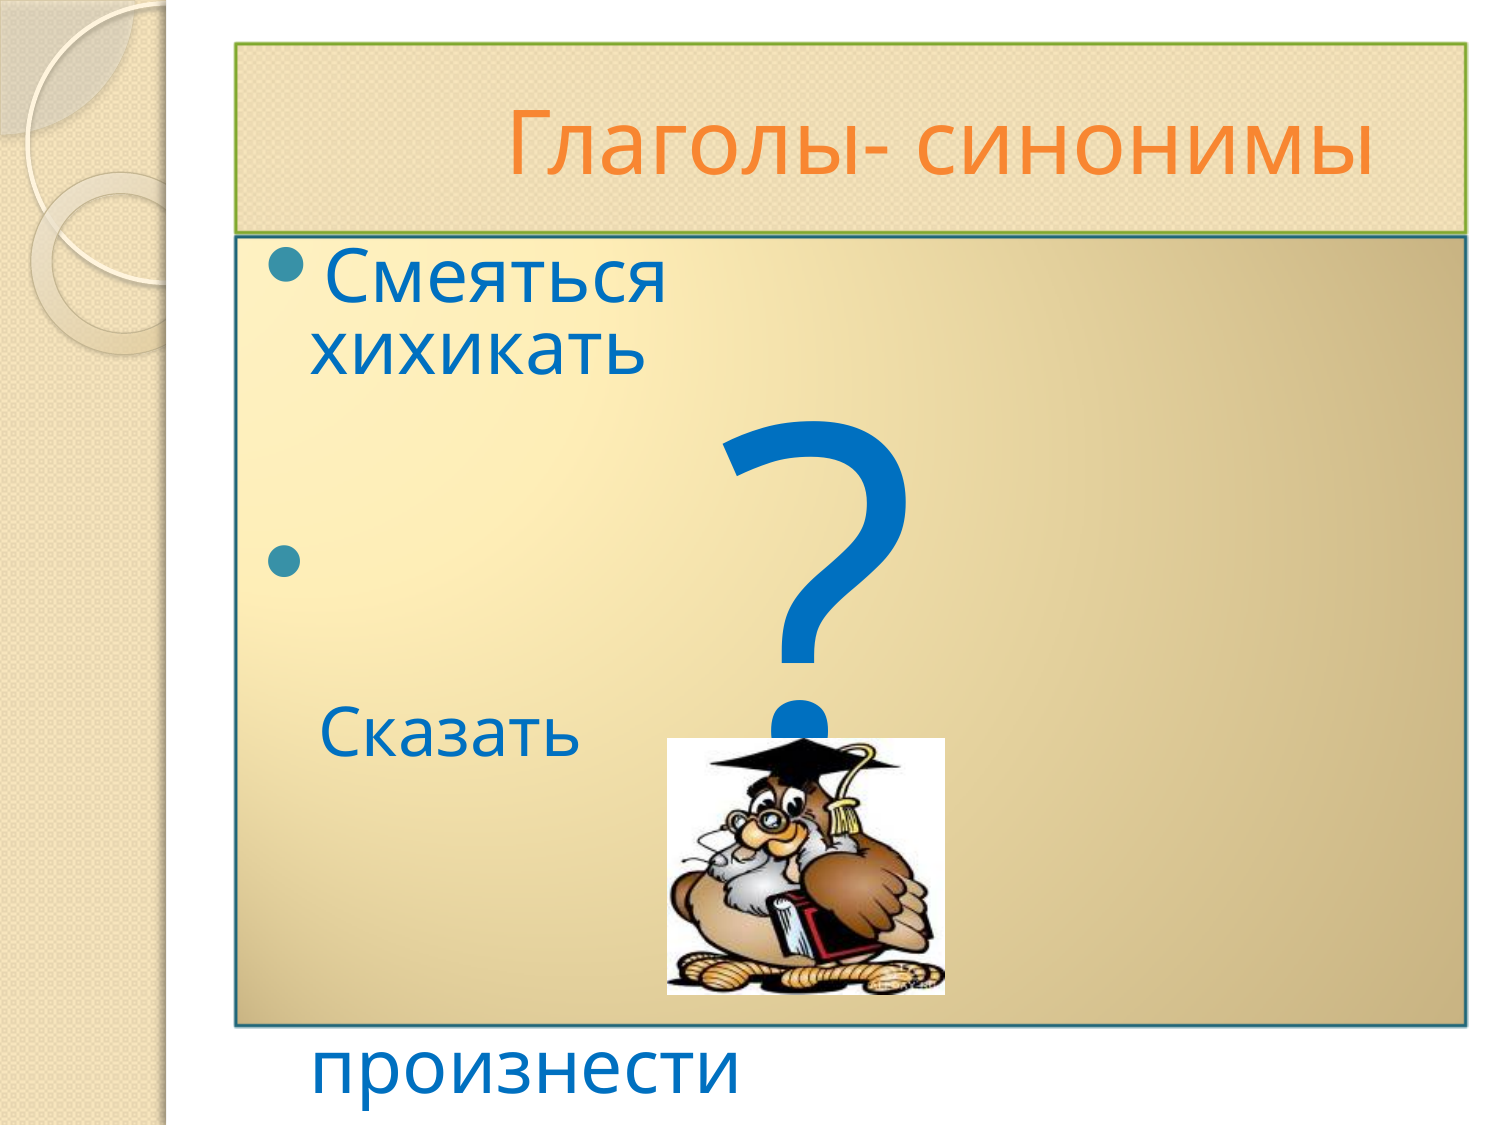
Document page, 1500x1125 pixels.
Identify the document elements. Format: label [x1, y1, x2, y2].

picture [667, 738, 945, 995]
text_box [232, 41, 1470, 232]
text_box [232, 234, 1470, 1029]
